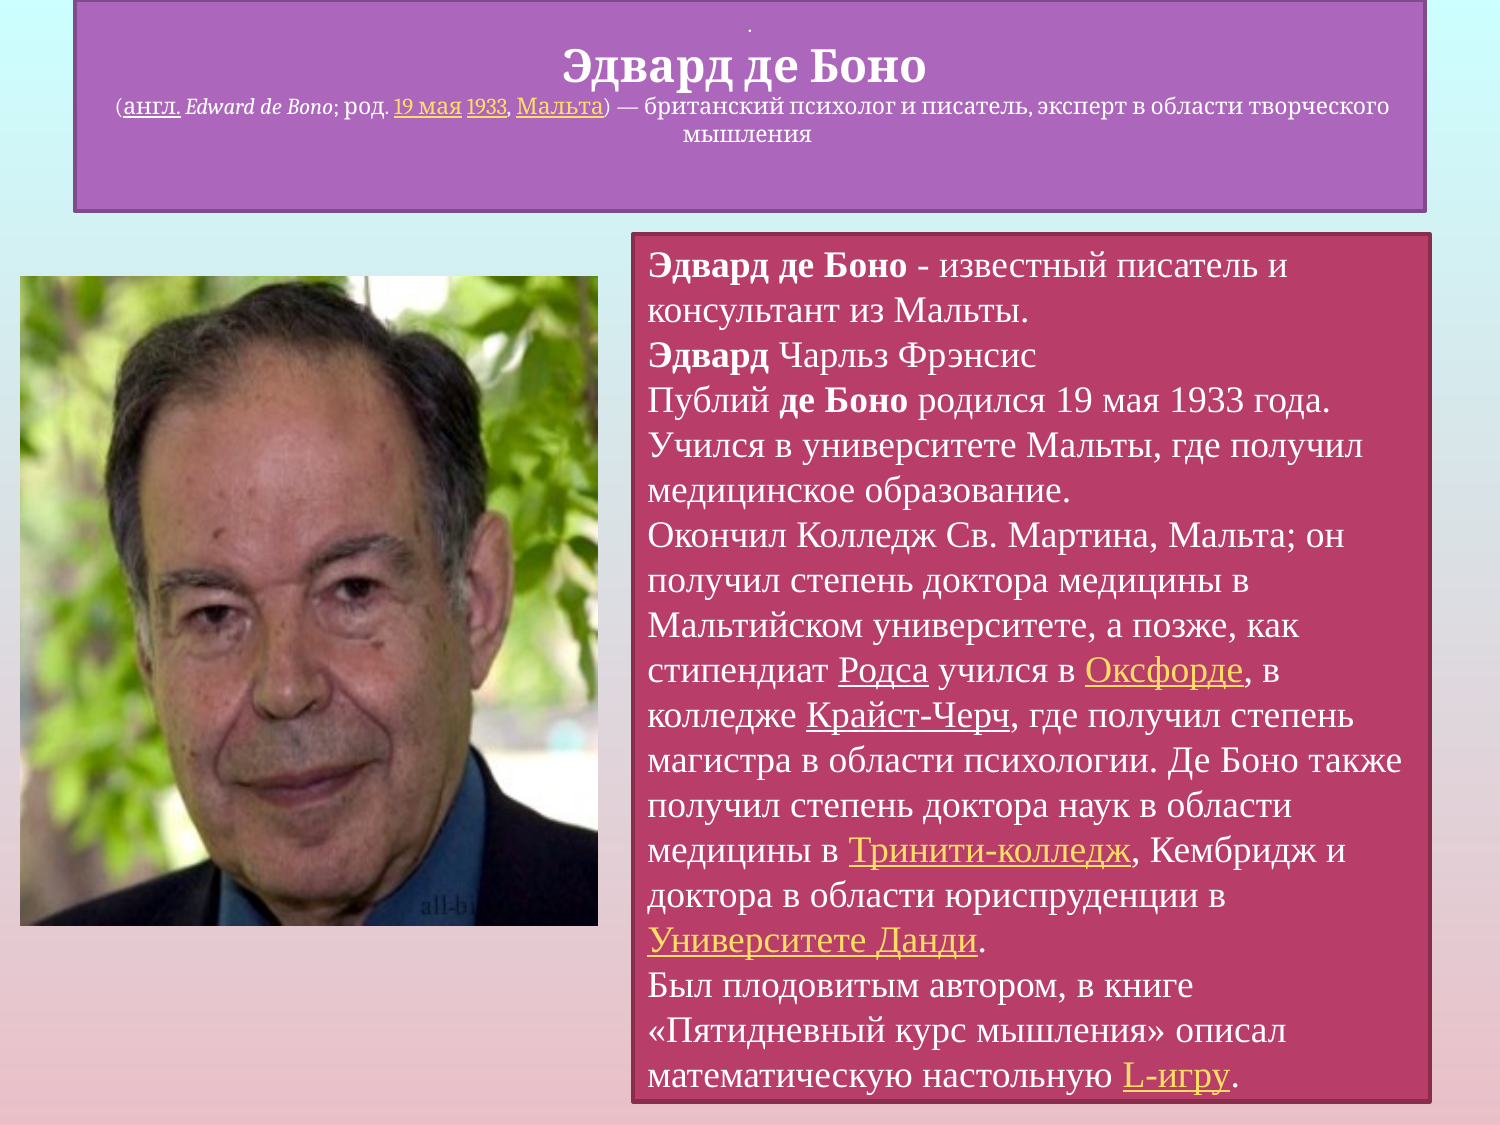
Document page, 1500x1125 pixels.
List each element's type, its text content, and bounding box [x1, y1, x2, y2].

title . Эдвард де Боно (англ. Edward de Bono; род. 19 мая 1933, Мальта) — британский психолог и писатель, эксперт в области творческого мышления [73, 0, 1427, 213]
text_box Эдвард де Боно - известный писатель и консультант из Мальты. Эдвард Чарльз Фрэнсис Публий де Боно родился 19 мая 1933 года. Учился в университете Мальты, где получил медицинское образование. Окончил Колледж Св. Мартина, Мальта; он получил степень доктора медицины в Мальтийском университете, а позже, как стипендиат Родса учился в Оксфорде, в колледже Крайст-Черч, где получил степень магистра в области психологии. Де Боно также получил степень доктора наук в области медицины в Тринити-колледж, Кембридж и доктора в области юриспруденции в Университете Данди. Был плодовитым автором, в книге «Пятидневный курс мышления» описал математическую настольную L-игру. [631, 232, 1432, 1104]
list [20, 276, 598, 927]
